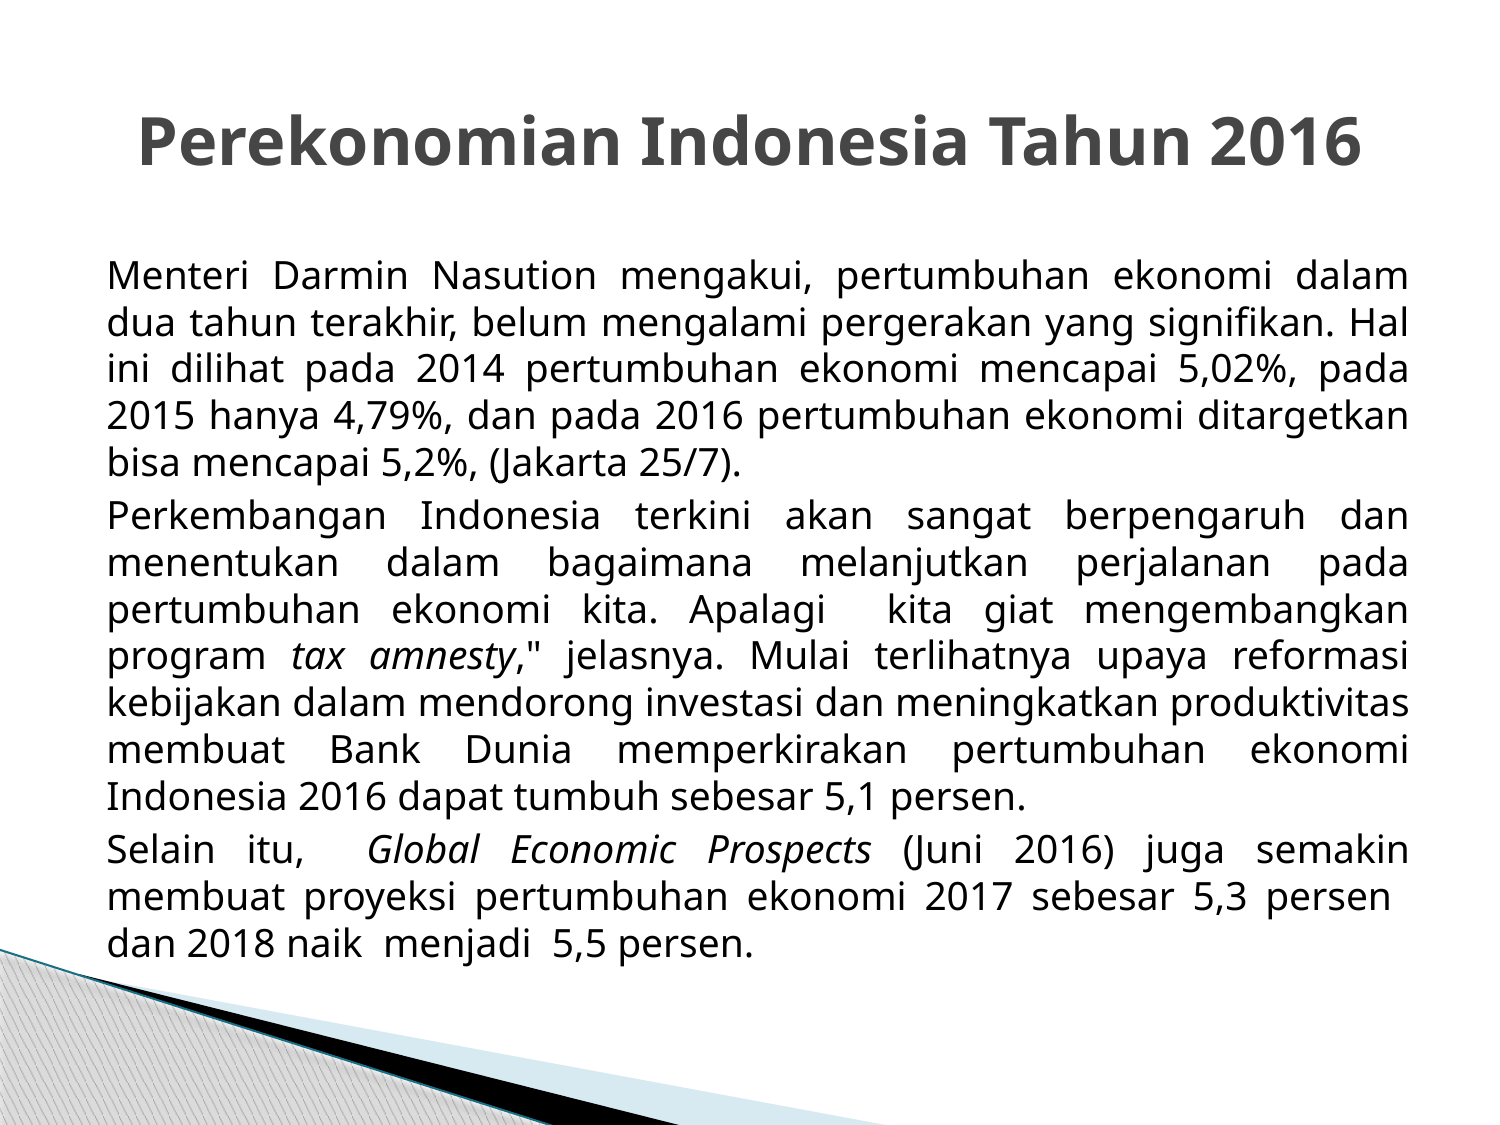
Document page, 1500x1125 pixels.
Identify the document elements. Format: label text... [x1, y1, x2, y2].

list Menteri Darmin Nasution mengakui, pertumbuhan ekonomi dalam dua tahun terakhir, belum mengalami pergerakan yang signifikan. Hal ini dilihat pada 2014 pertumbuhan ekonomi mencapai 5,02%, pada 2015 hanya 4,79%, dan pada 2016 pertumbuhan ekonomi ditargetkan bisa mencapai 5,2%, (Jakarta 25/7). Perkembangan Indonesia terkini akan sangat berpengaruh dan menentukan dalam bagaimana melanjutkan perjalanan pada pertumbuhan ekonomi kita. Apalagi kita giat mengembangkan program tax amnesty," jelasnya. Mulai terlihatnya upaya reformasi kebijakan dalam mendorong investasi dan meningkatkan produktivitas membuat Bank Dunia memperkirakan pertumbuhan ekonomi Indonesia 2016 dapat tumbuh sebesar 5,1 persen. Selain itu, Global Economic Prospects (Juni 2016) juga semakin membuat proyeksi pertumbuhan ekonomi 2017 sebesar 5,3 persen dan 2018 naik menjadi 5,5 persen. [75, 242, 1425, 986]
title Perekonomian Indonesia Tahun 2016 [75, 45, 1425, 233]
